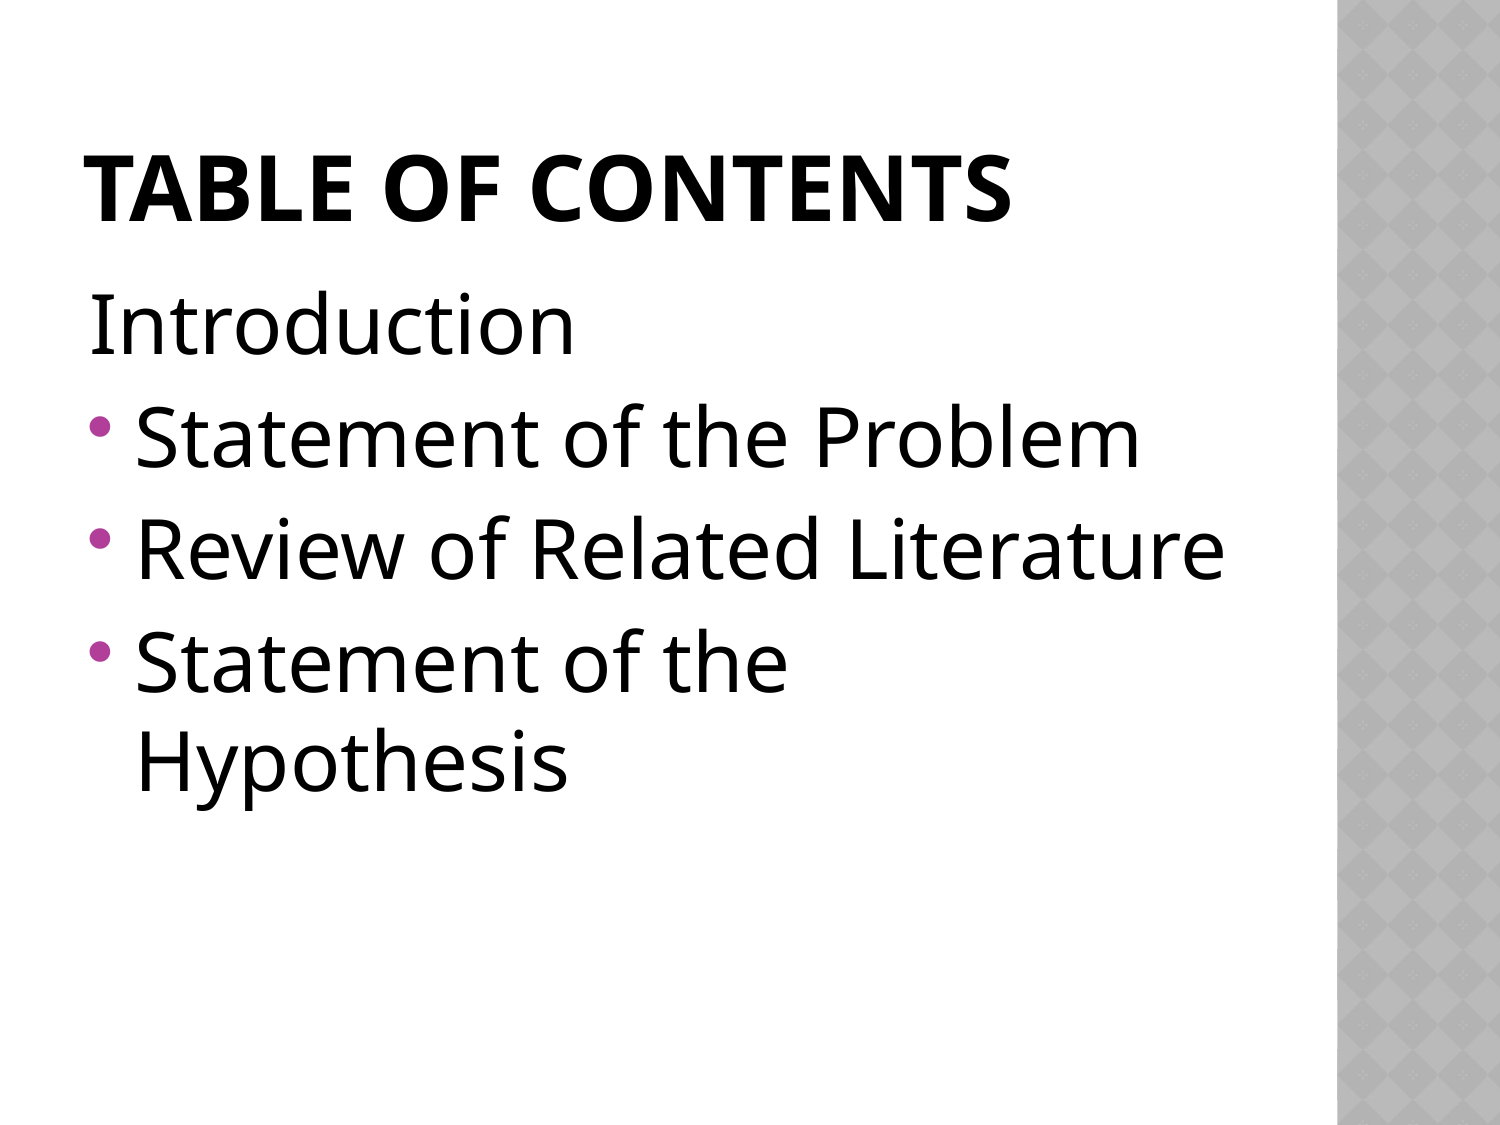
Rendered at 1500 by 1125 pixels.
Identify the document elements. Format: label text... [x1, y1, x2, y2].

list Introduction Statement of the Problem Review of Related Literature Statement of the Hypothesis [75, 264, 1263, 1059]
title Table of contents [75, 52, 1263, 240]
